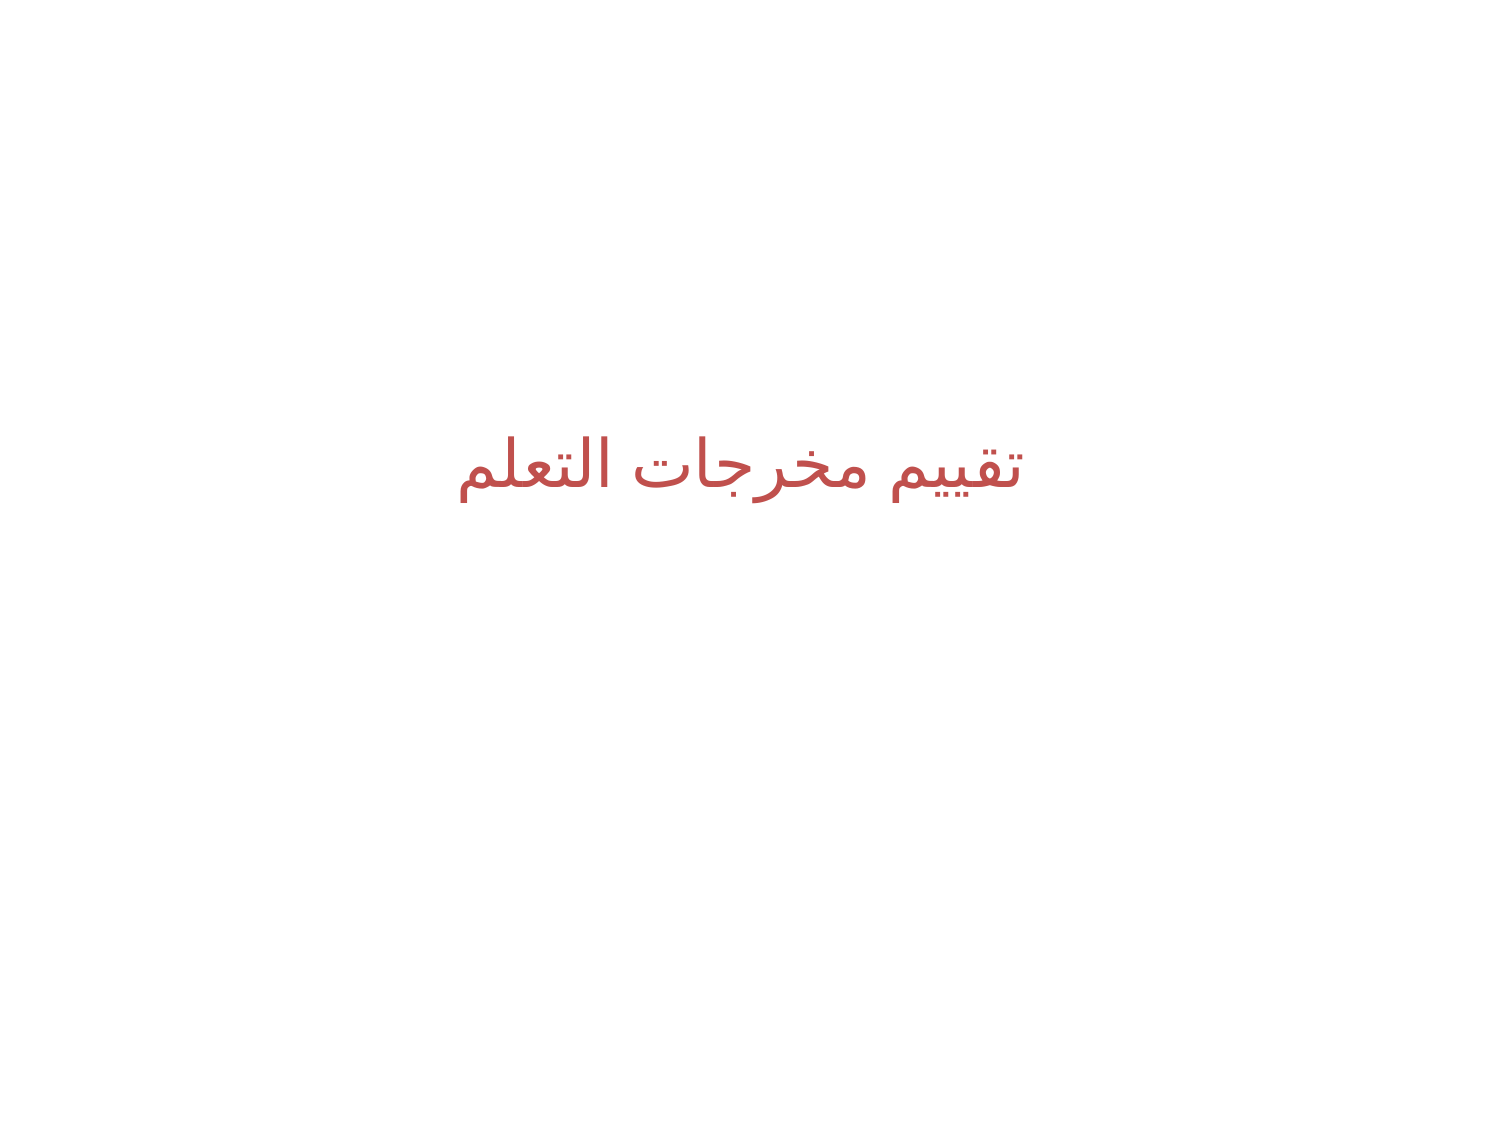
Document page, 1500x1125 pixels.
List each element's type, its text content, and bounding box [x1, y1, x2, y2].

list تقييم مخرجات التعلم [75, 413, 1425, 1125]
